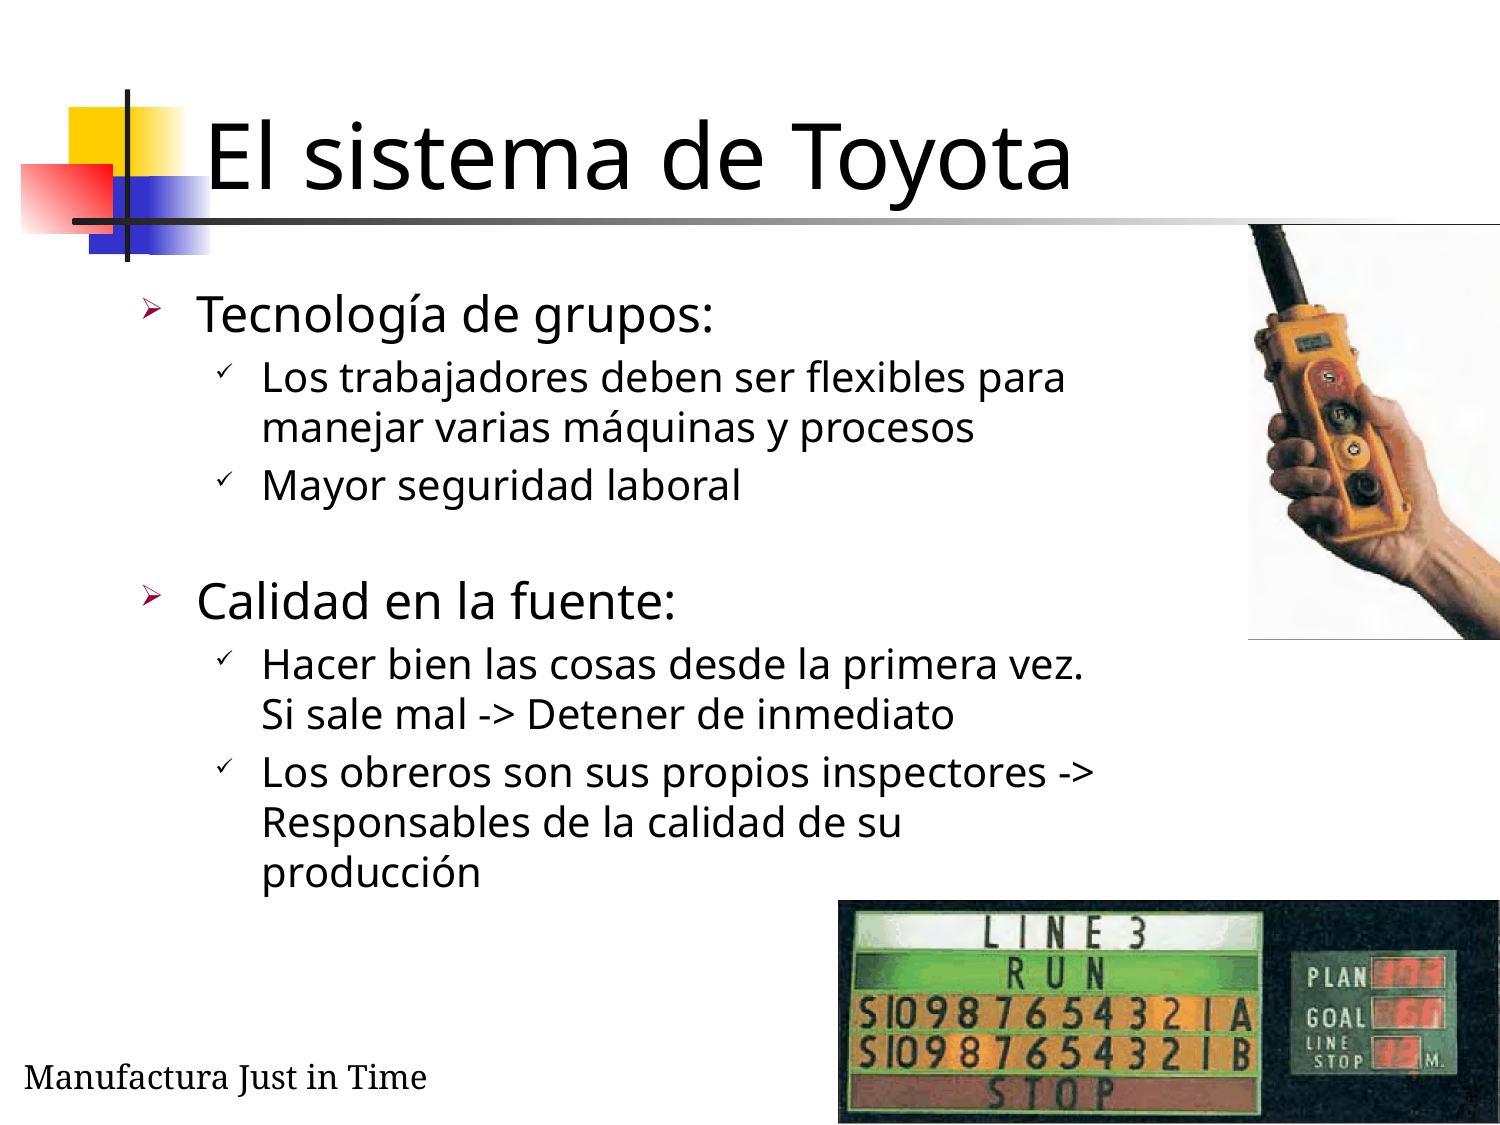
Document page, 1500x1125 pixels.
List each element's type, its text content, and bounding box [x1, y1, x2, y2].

picture [837, 900, 1500, 1125]
title El sistema de Toyota [188, 27, 1468, 216]
picture [1248, 224, 1500, 640]
list Tecnología de grupos: Los trabajadores deben ser flexibles para manejar varias máquinas y procesos Mayor seguridad laboral Calidad en la fuente: Hacer bien las cosas desde la primera vez. Si sale mal -> Detener de inmediato Los obreros son sus propios inspectores -> Responsables de la calidad de su producción [124, 274, 1113, 1007]
